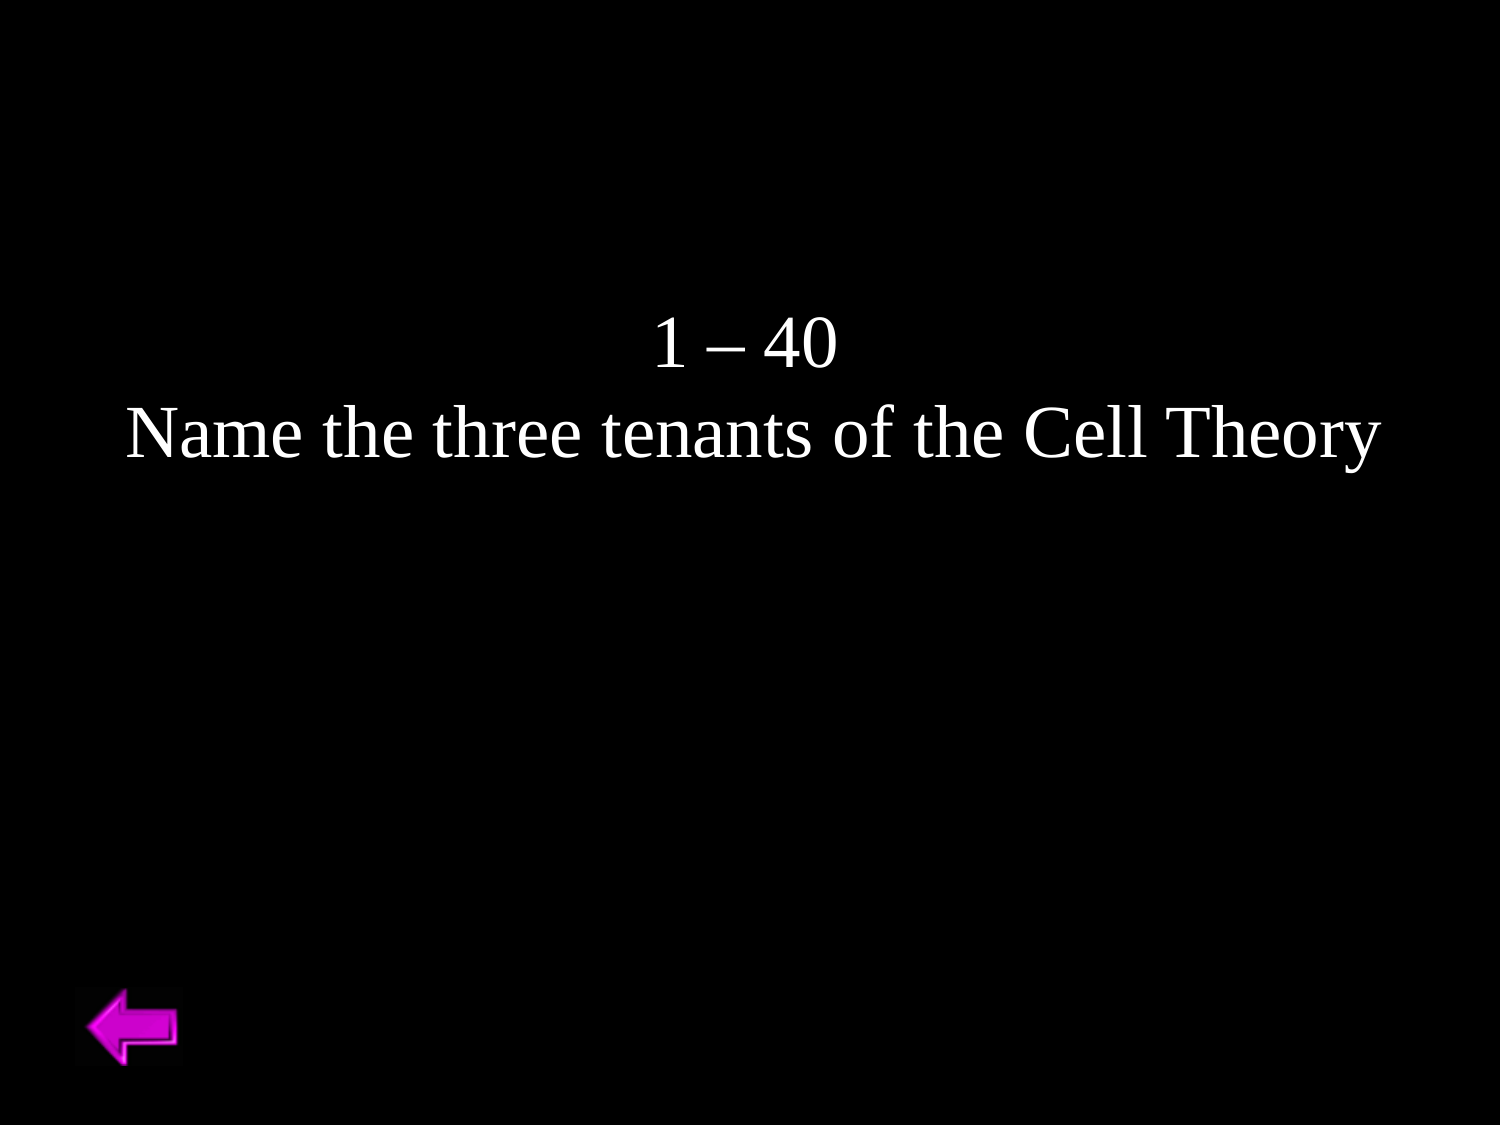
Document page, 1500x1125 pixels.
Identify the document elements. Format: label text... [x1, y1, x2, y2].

text_box 1 – 40 Name the three tenants of the Cell Theory [4, 285, 1500, 481]
picture [74, 987, 183, 1066]
